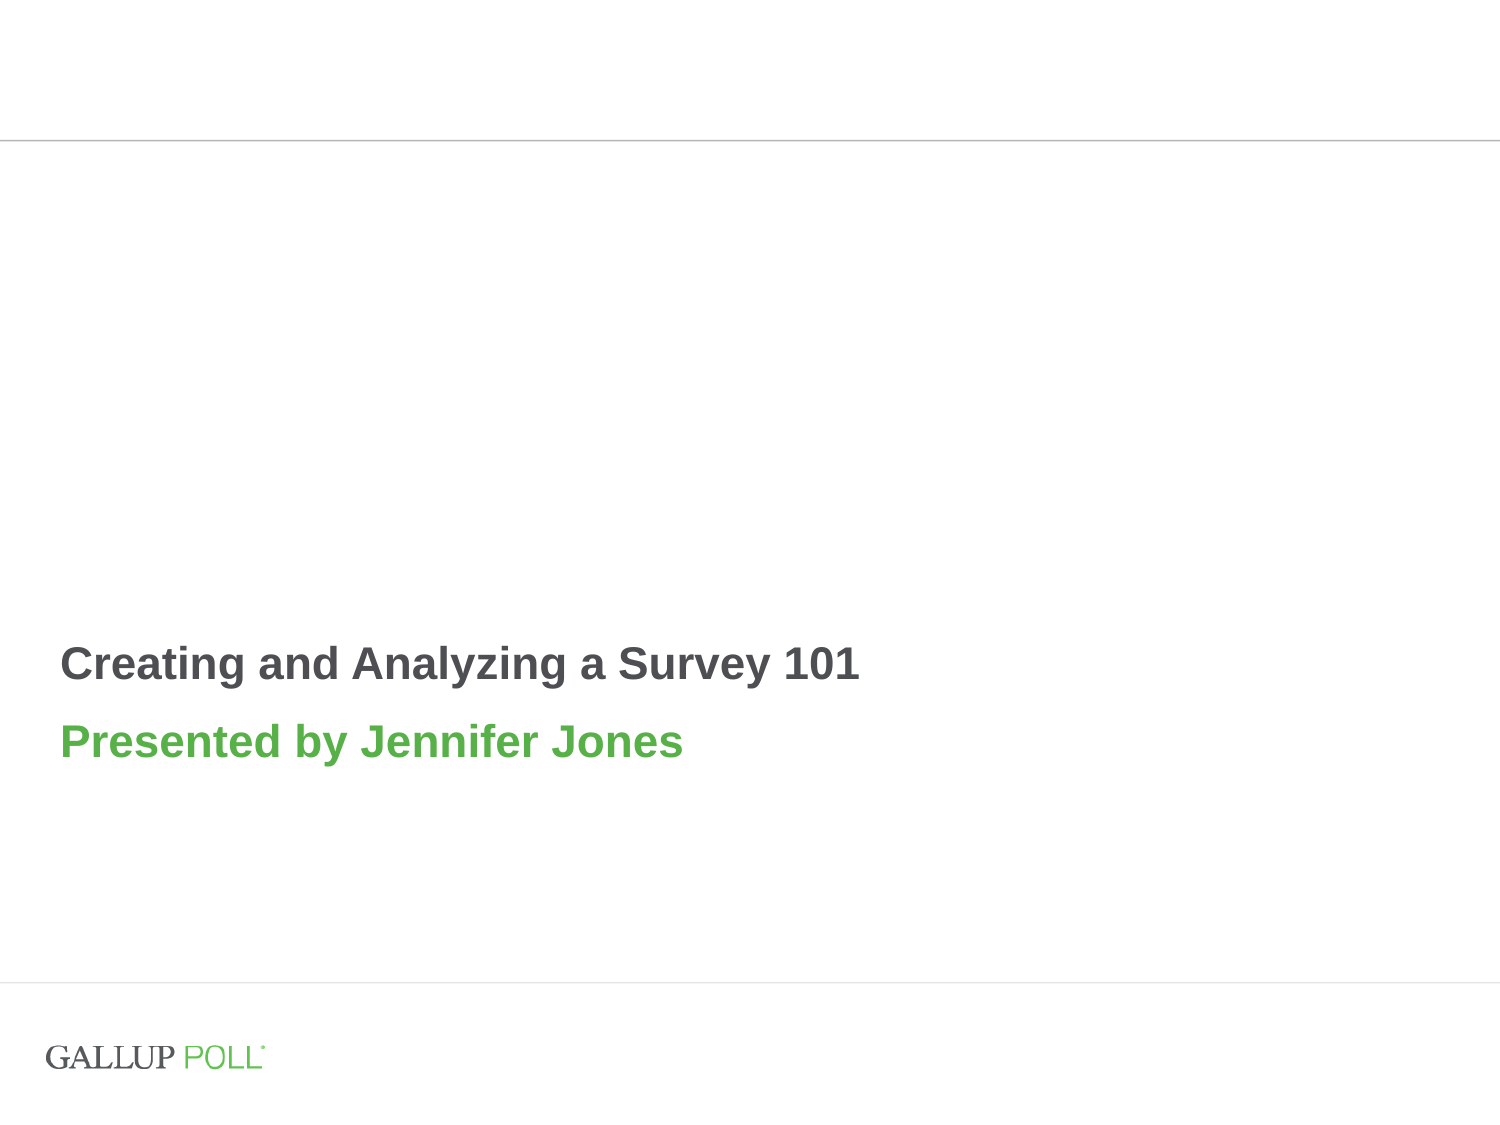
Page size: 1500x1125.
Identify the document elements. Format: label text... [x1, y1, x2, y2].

picture [0, 984, 1500, 1125]
text_box Creating and Analyzing a Survey 101 Presented by Jennifer Jones [45, 626, 1322, 930]
